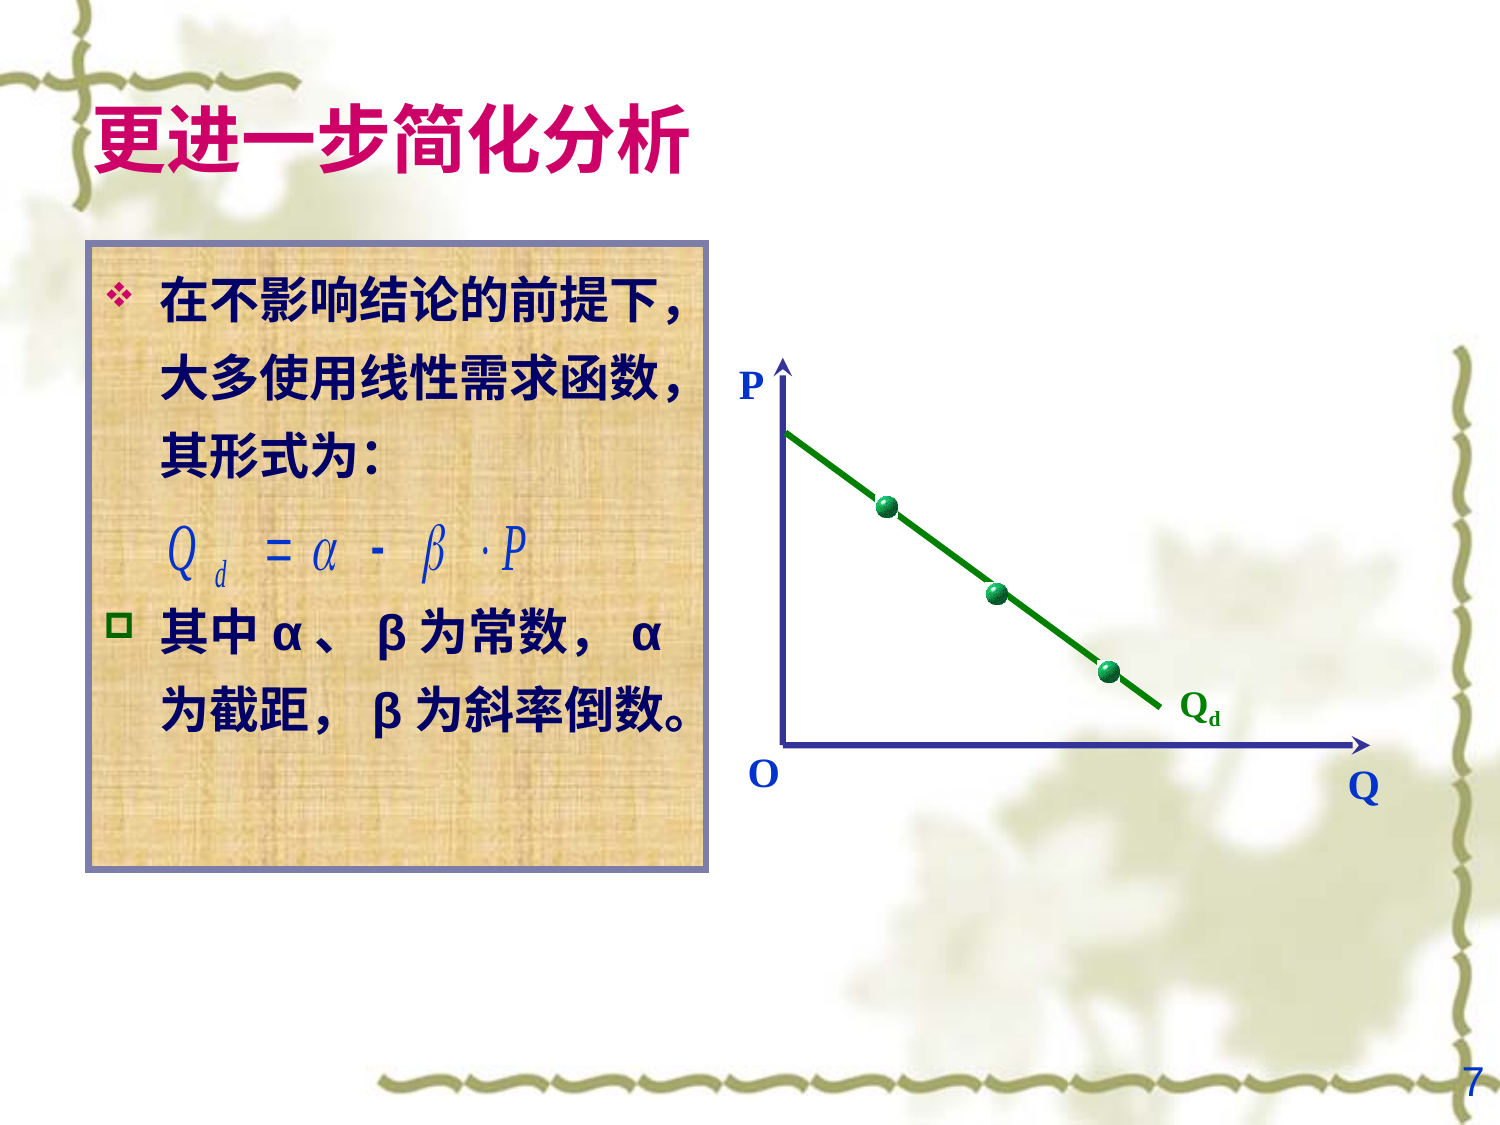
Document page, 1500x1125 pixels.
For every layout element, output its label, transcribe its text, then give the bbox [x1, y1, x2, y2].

title 更进一步简化分析 [76, 90, 1447, 185]
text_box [719, 357, 1396, 808]
slide_number 7 [1080, 1046, 1500, 1125]
list 在不影响结论的前提下，大多使用线性需求函数，其形式为： 其中α、β为常数，α为截距，β为斜率倒数。 [88, 243, 706, 870]
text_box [159, 503, 550, 601]
picture [0, 0, 1500, 1125]
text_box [785, 432, 1265, 724]
